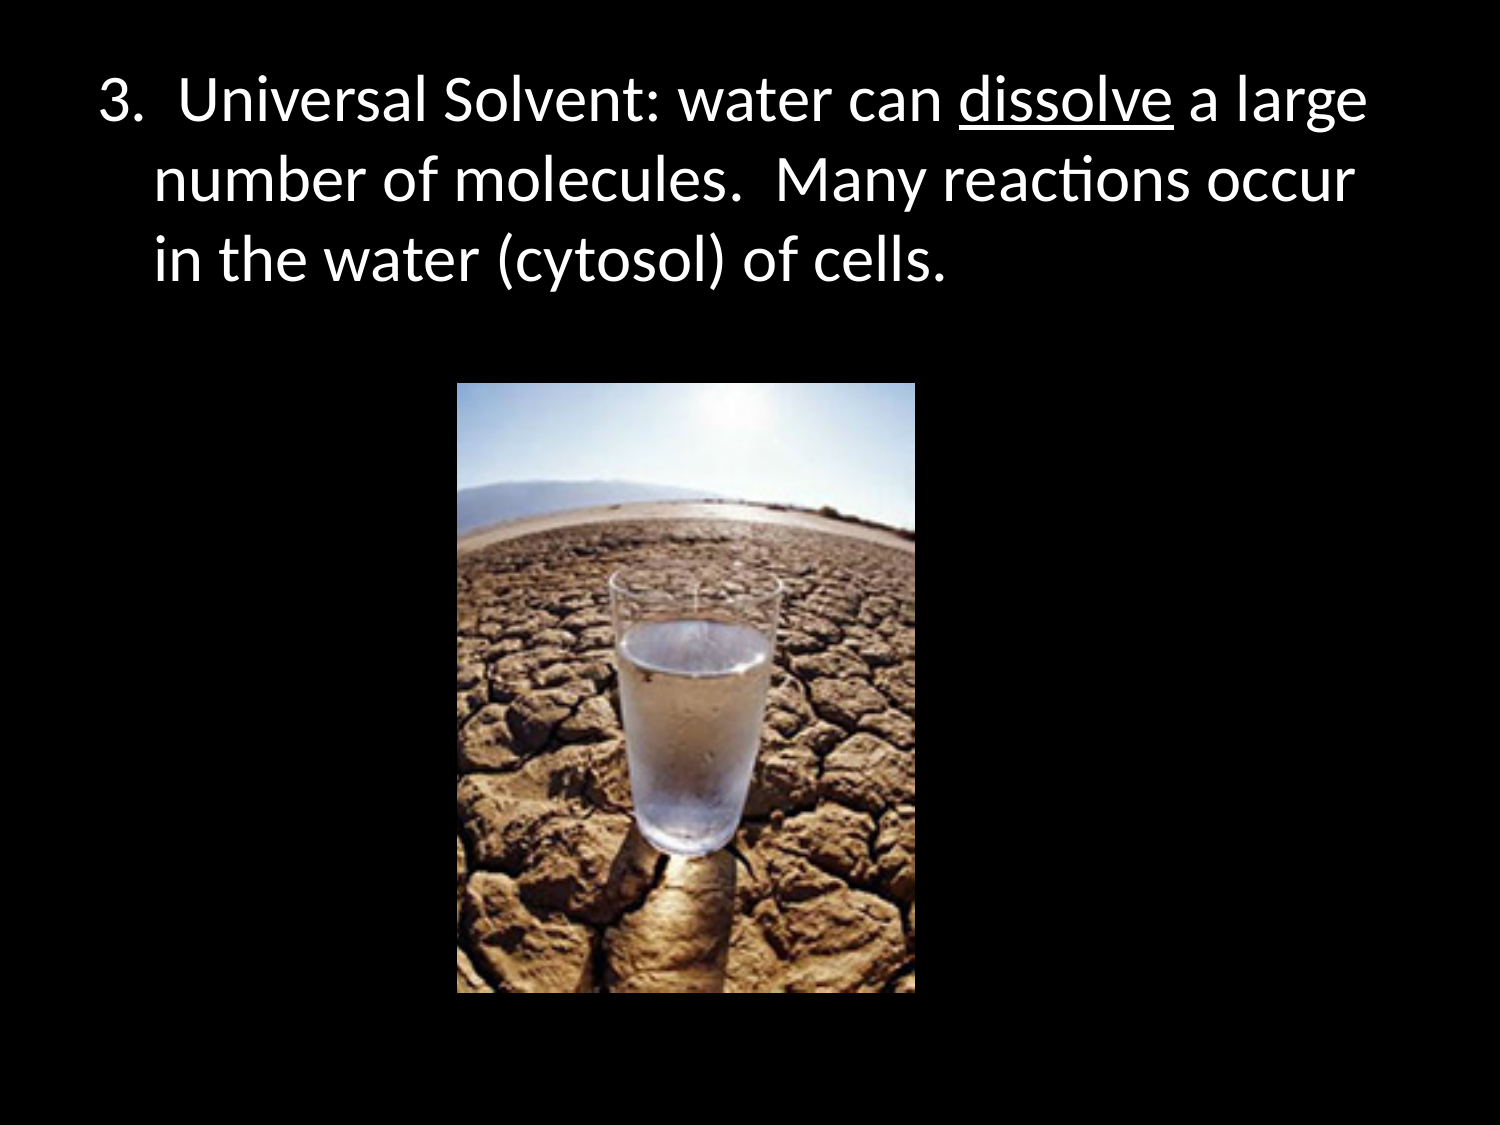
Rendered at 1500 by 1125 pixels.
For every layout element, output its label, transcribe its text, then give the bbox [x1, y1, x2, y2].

picture [456, 383, 915, 993]
list 3. Universal Solvent: water can dissolve a large number of molecules. Many reactions occur in the water (cytosol) of cells. [82, 46, 1432, 340]
